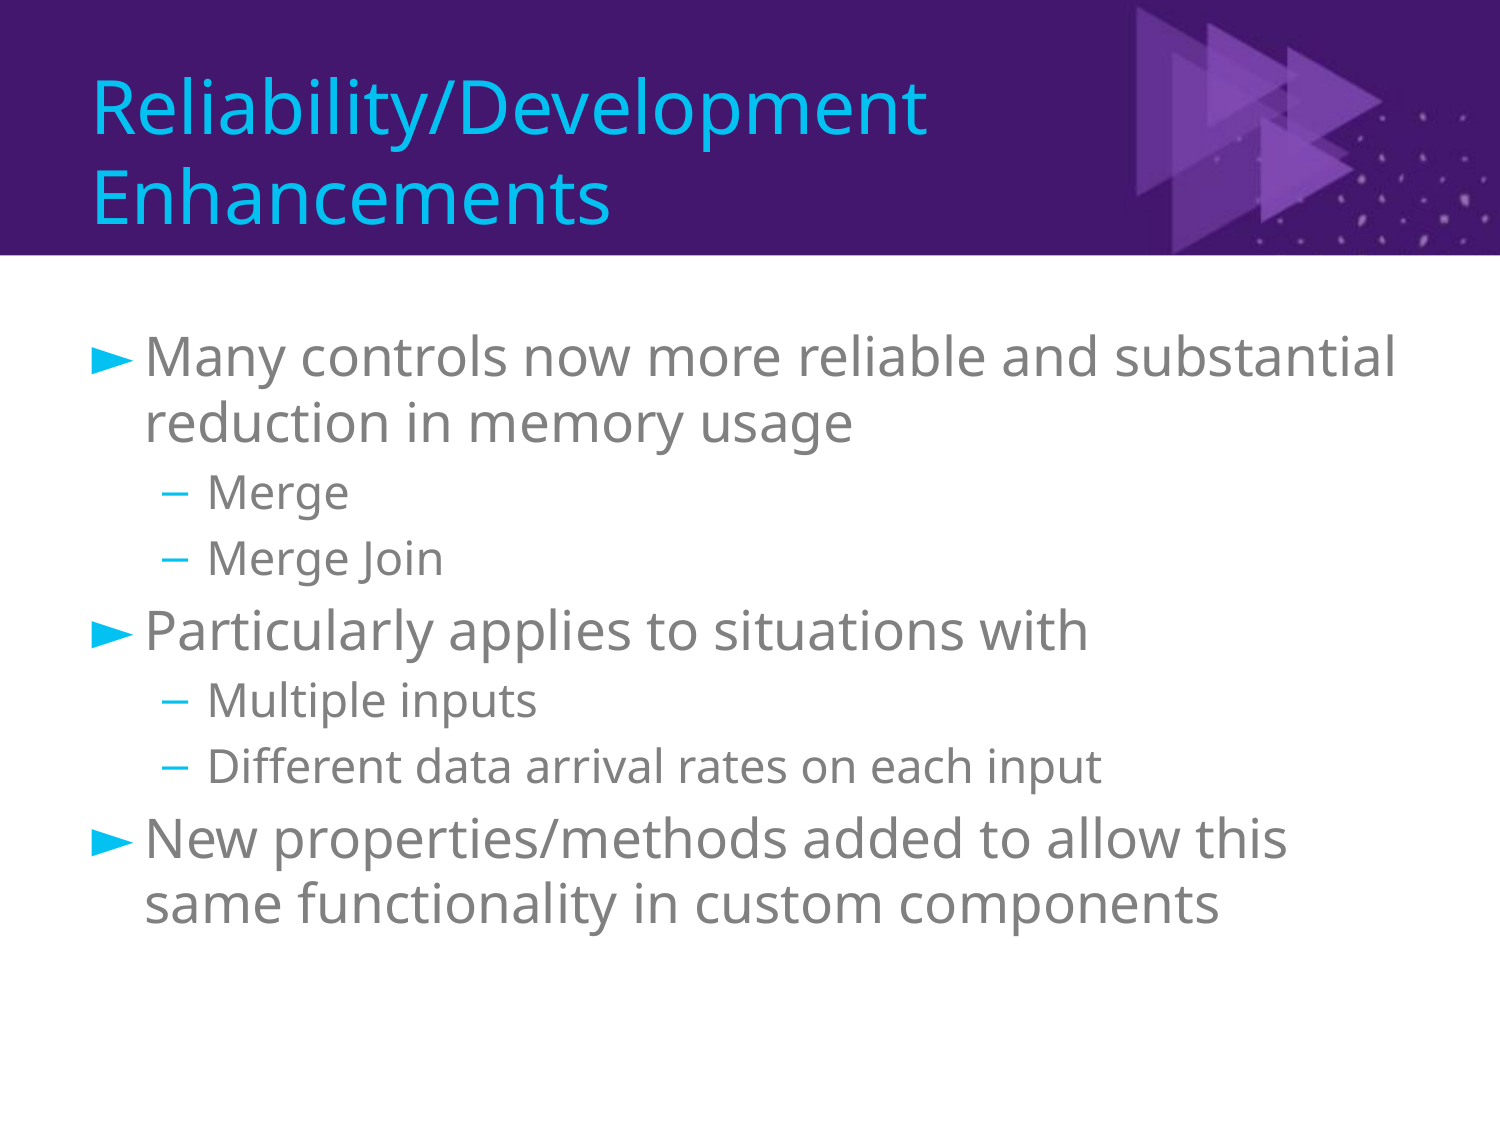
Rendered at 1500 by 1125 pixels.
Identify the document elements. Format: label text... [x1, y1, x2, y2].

title Reliability/Development Enhancements [75, 56, 1425, 244]
list Many controls now more reliable and substantial reduction in memory usage Merge Merge Join Particularly applies to situations with Multiple inputs Different data arrival rates on each input New properties/methods added to allow this same functionality in custom components [76, 314, 1427, 946]
picture [0, 0, 1500, 255]
